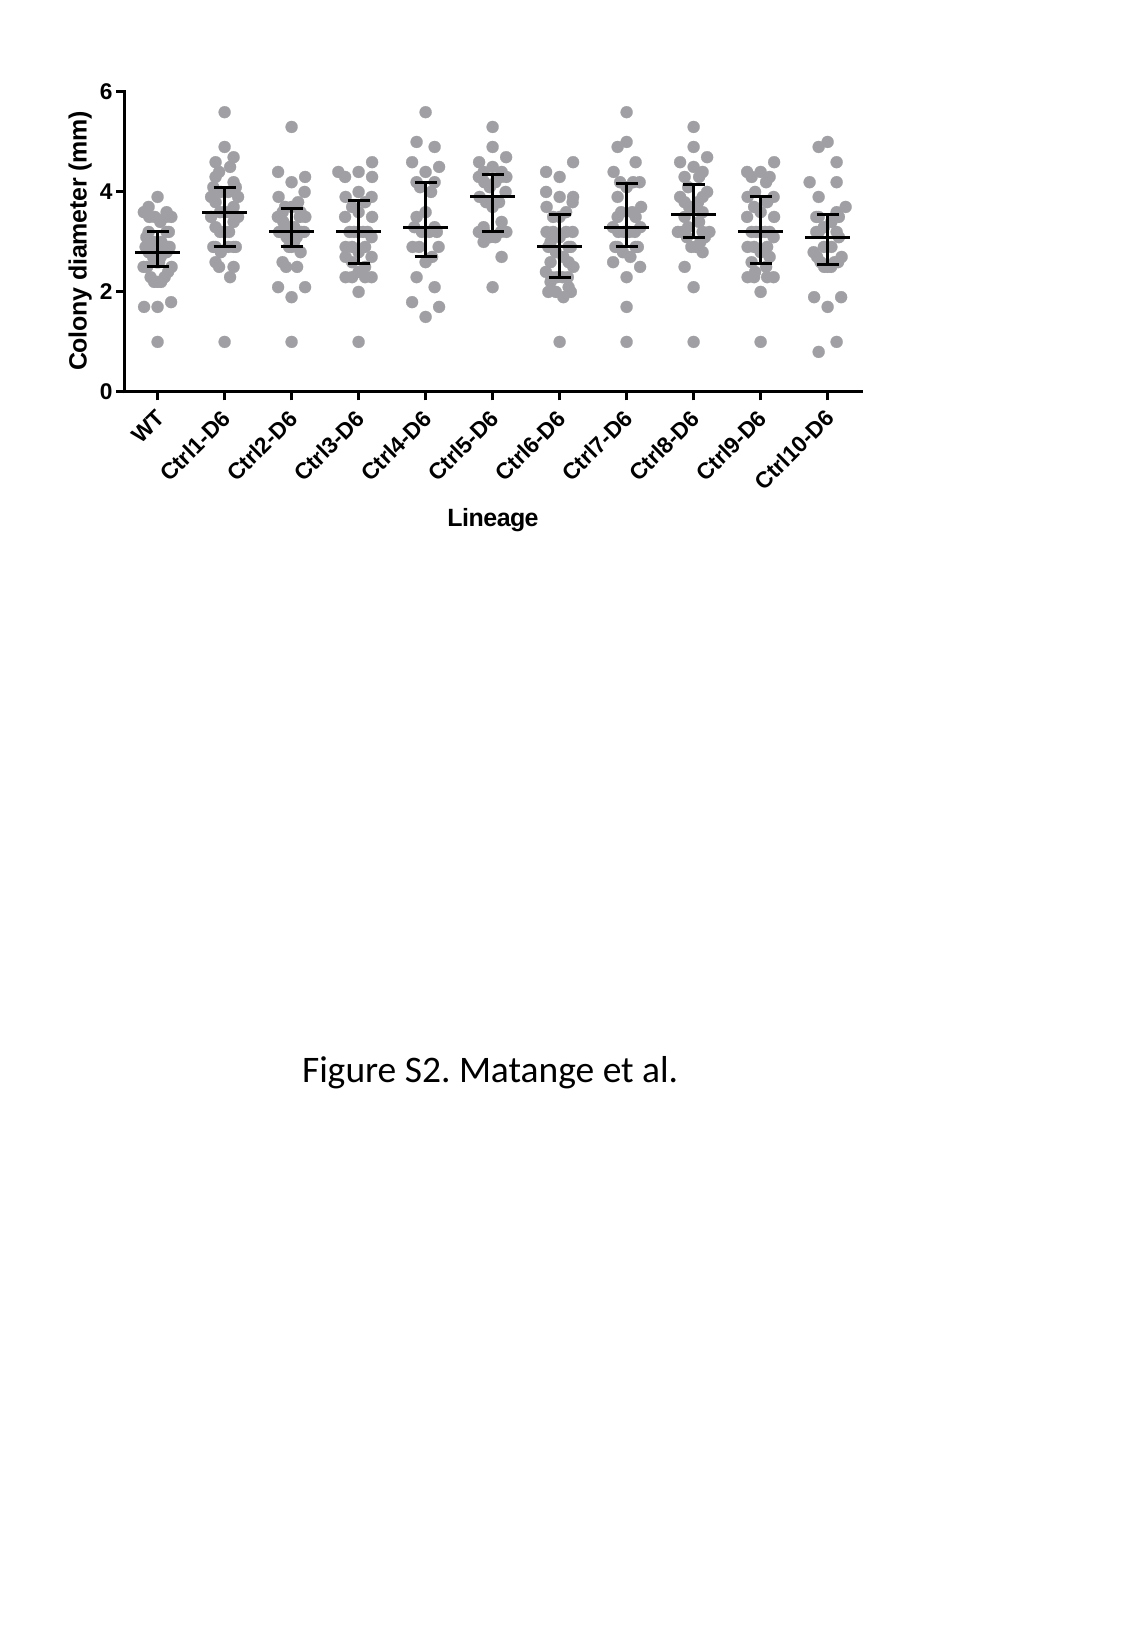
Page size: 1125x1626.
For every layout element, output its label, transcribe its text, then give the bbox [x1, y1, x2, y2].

text_box Figure S2. Matange et al. [287, 1037, 888, 1098]
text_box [42, 49, 877, 555]
